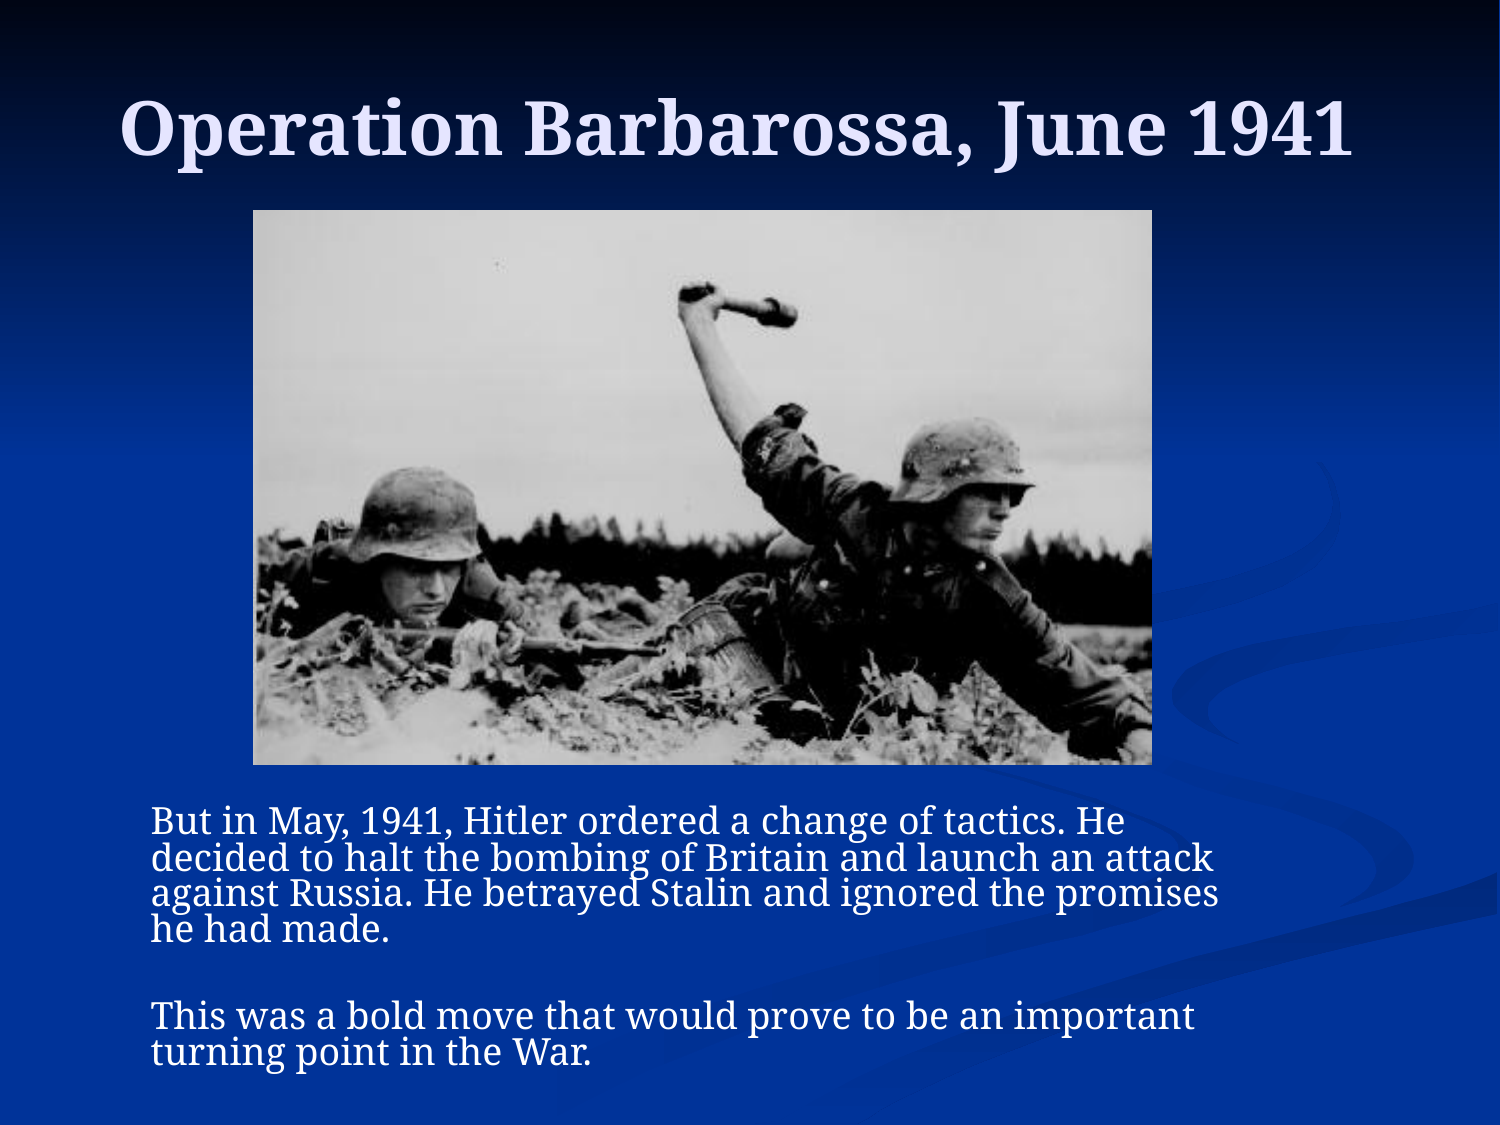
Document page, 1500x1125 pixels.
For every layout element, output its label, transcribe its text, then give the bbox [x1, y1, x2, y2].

picture [253, 210, 1152, 766]
title Operation Barbarossa, June 1941 [100, 54, 1376, 197]
subtitle But in May, 1941, Hitler ordered a change of tactics. He decided to halt the bombing of Britain and launch an attack against Russia. He betrayed Stalin and ignored the promises he had made. This was a bold move that would prove to be an important turning point in the War. [135, 798, 1257, 1087]
